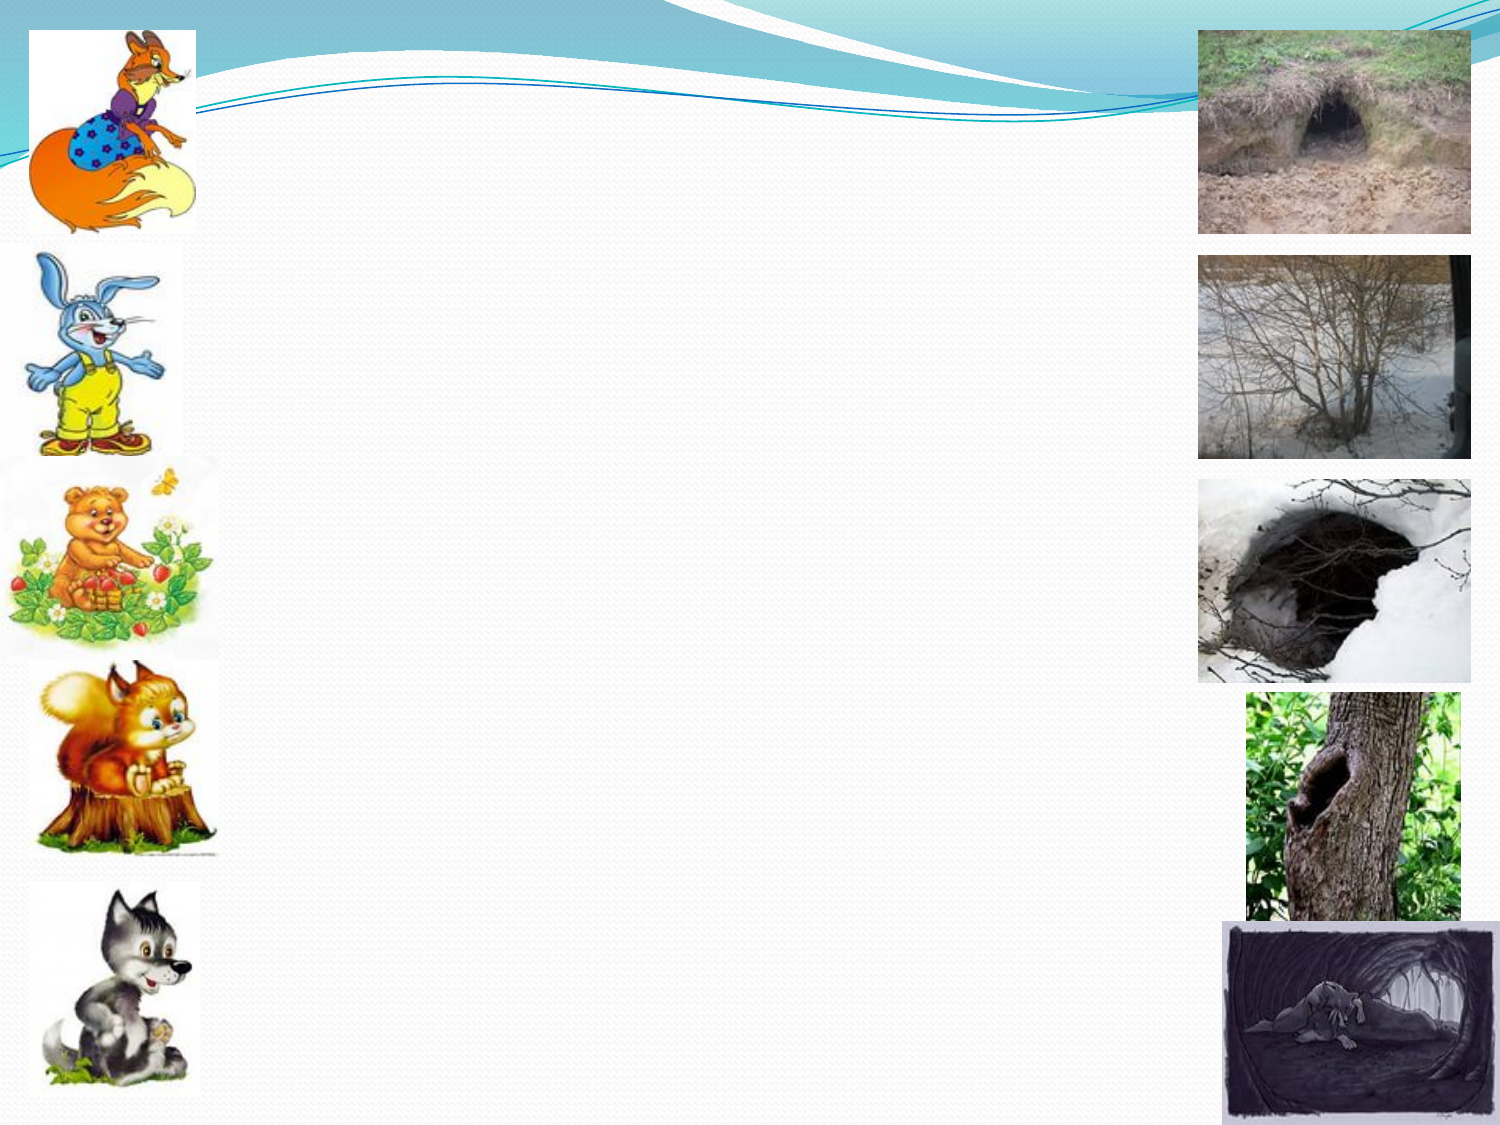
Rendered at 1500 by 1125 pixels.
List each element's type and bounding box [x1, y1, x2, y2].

picture [29, 30, 196, 235]
picture [1198, 479, 1471, 684]
picture [1198, 255, 1471, 459]
picture [1222, 694, 1500, 1125]
picture [29, 881, 200, 1097]
picture [0, 243, 219, 660]
picture [1198, 30, 1471, 235]
picture [29, 667, 219, 858]
